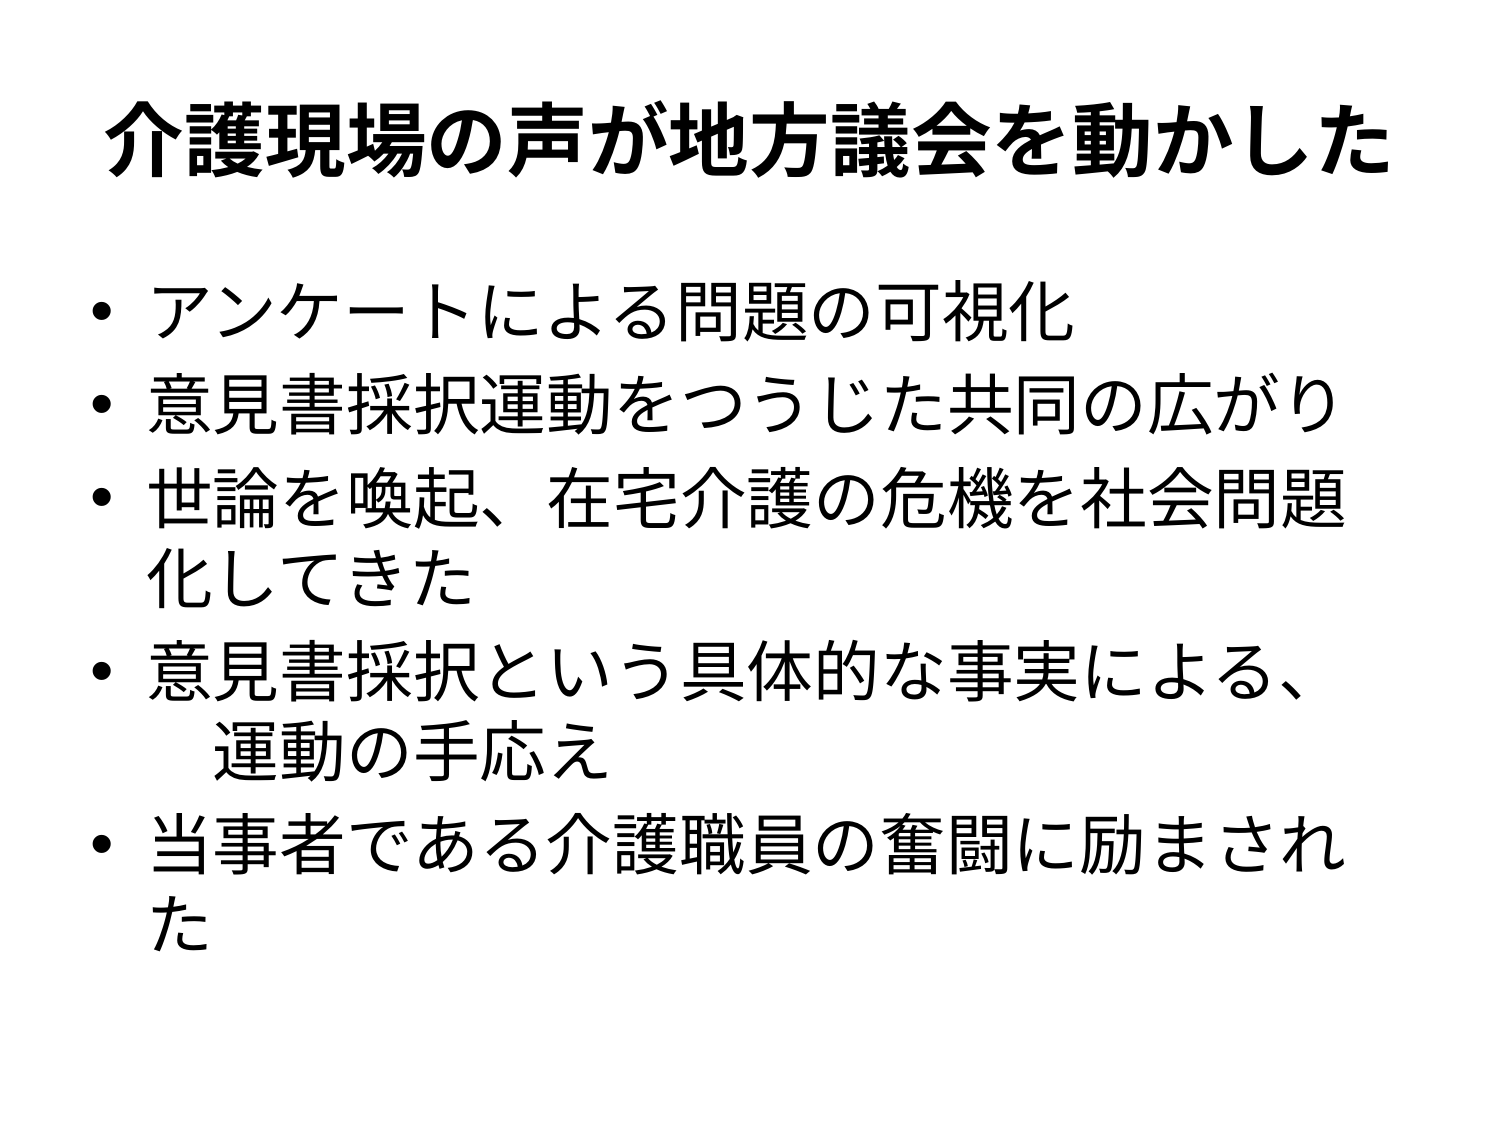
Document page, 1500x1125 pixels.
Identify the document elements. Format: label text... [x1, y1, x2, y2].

title 介護現場の声が地方議会を動かした [41, 45, 1459, 232]
list アンケートによる問題の可視化 意見書採択運動をつうじた共同の広がり 世論を喚起、在宅介護の危機を社会問題化してきた 意見書採択という具体的な事実による、 運動の手応え 当事者である介護職員の奮闘に励まされた [75, 262, 1425, 1005]
